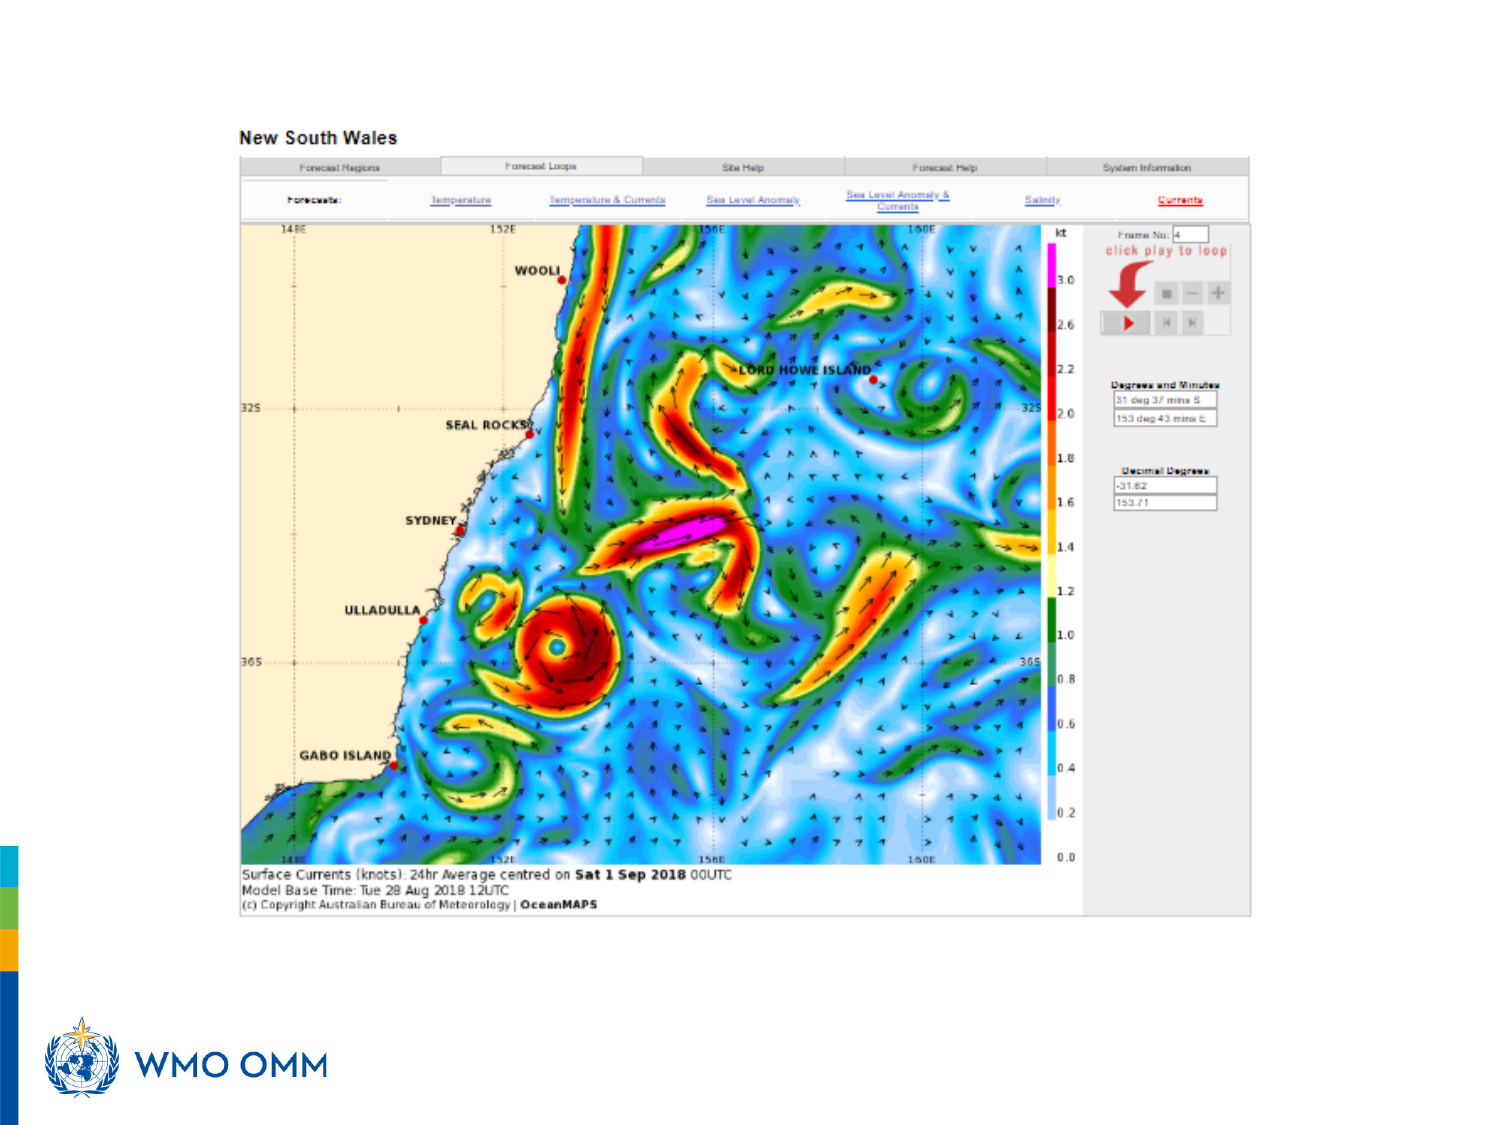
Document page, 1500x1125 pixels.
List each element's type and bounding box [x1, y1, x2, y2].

picture [0, 121, 1267, 1125]
